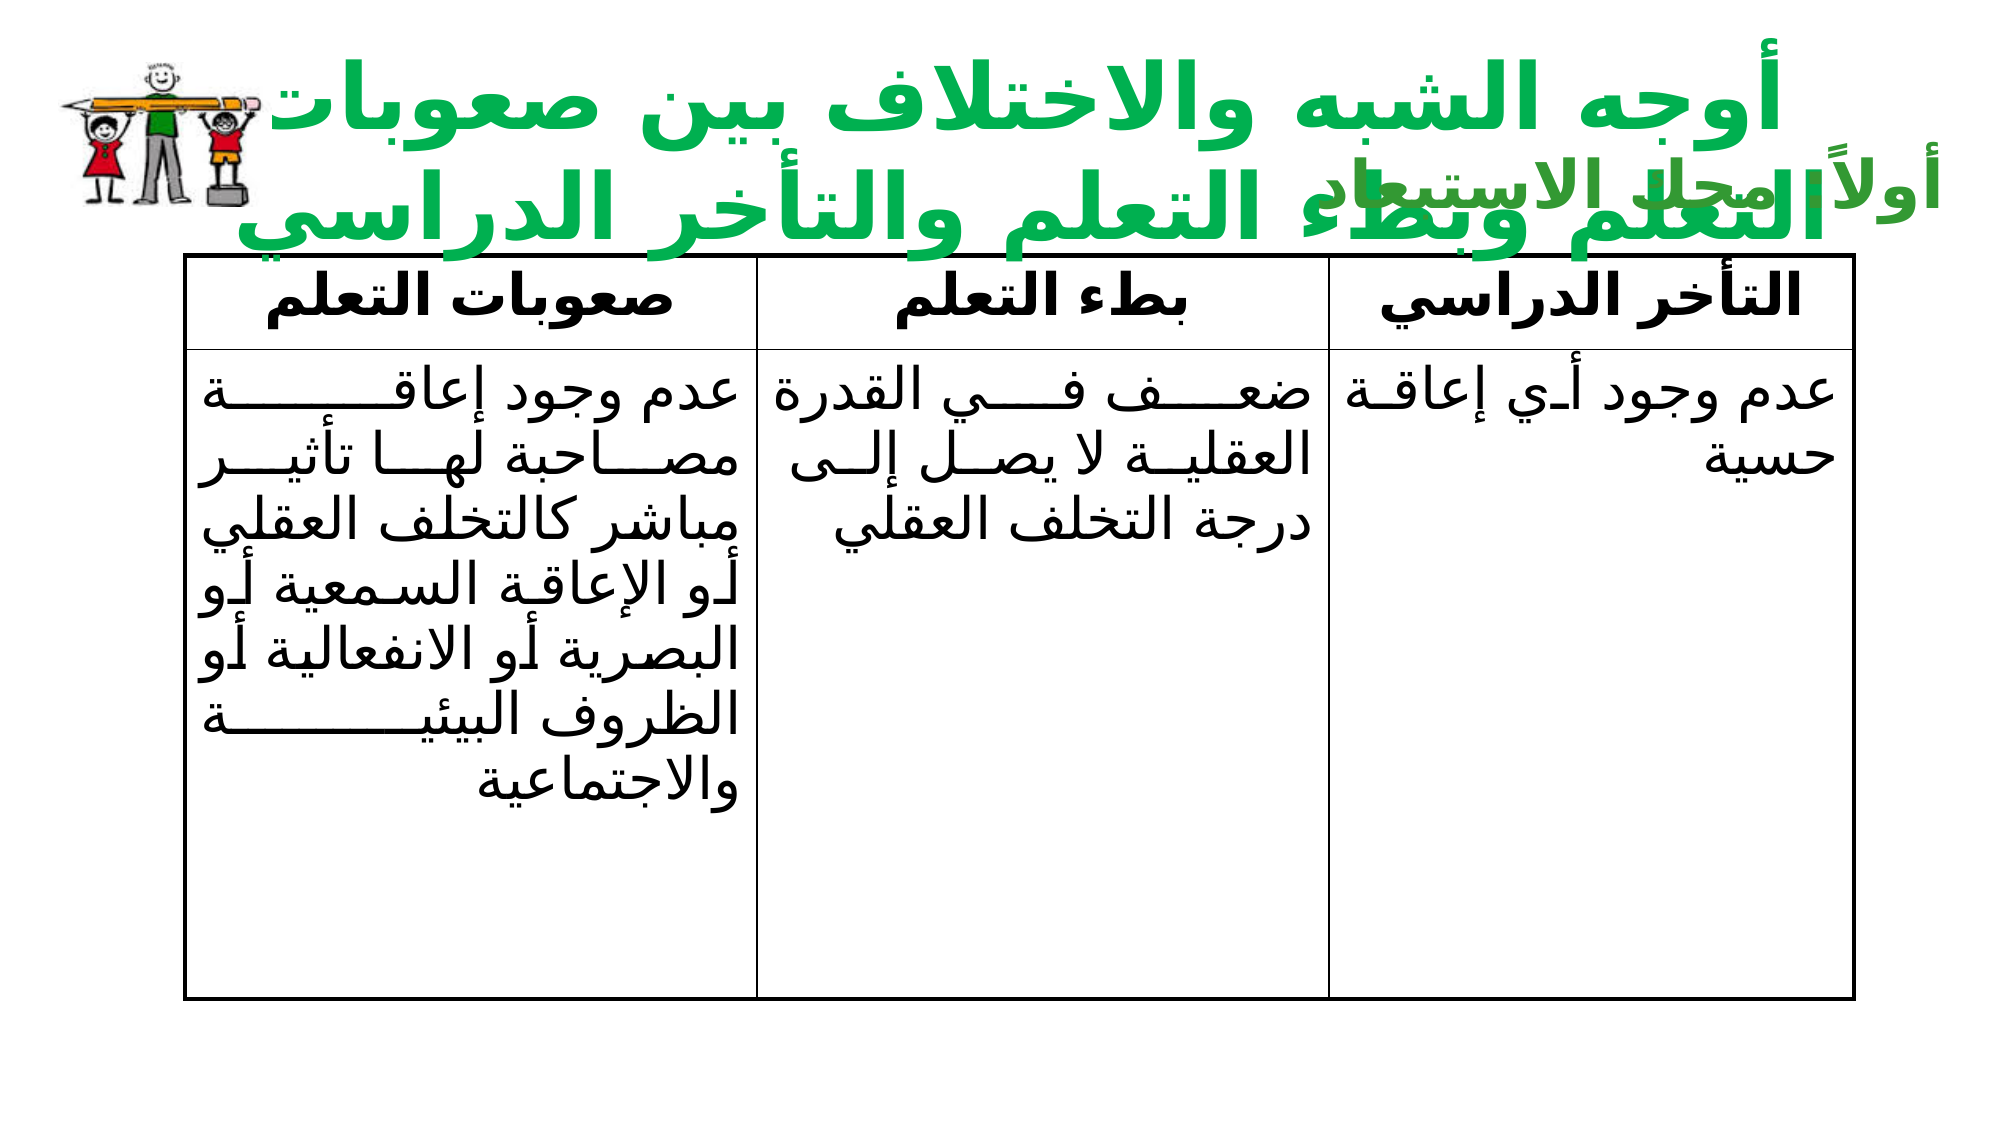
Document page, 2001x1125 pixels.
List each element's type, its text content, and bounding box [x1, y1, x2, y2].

table_header التأخر الدراسي [1330, 266, 1852, 349]
table_cell ضعف في القدرة العقلية لا يصل إلى درجة التخلف العقلي [758, 350, 1328, 997]
table_cell عدم وجود إعاقة مصاحبة لها تأثير مباشر كالتخلف العقلي أو الإعاقة السمعية أو البصرية أو الانفعالية أو الظروف البيئية والاجتماعية [187, 350, 756, 997]
table_header صعوبات التعلم [187, 266, 756, 349]
text_box أولاً: محك الاستبعاد [1300, 134, 1959, 230]
text_box أوجه الشبه والاختلاف بين صعوبات التعلم وبطء التعلم والتأخر الدراسي [131, 30, 1903, 266]
picture [58, 62, 272, 207]
table_header بطء التعلم [758, 266, 1328, 349]
table_cell عدم وجود أي إعاقة حسية [1330, 350, 1852, 997]
